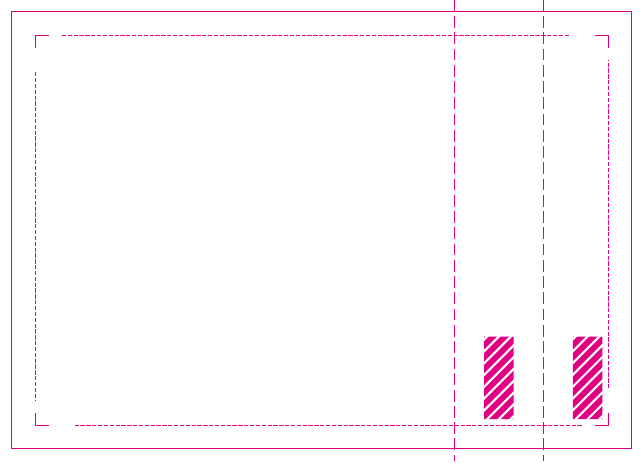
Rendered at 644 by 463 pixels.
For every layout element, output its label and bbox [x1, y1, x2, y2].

text_box [11, 11, 632, 449]
